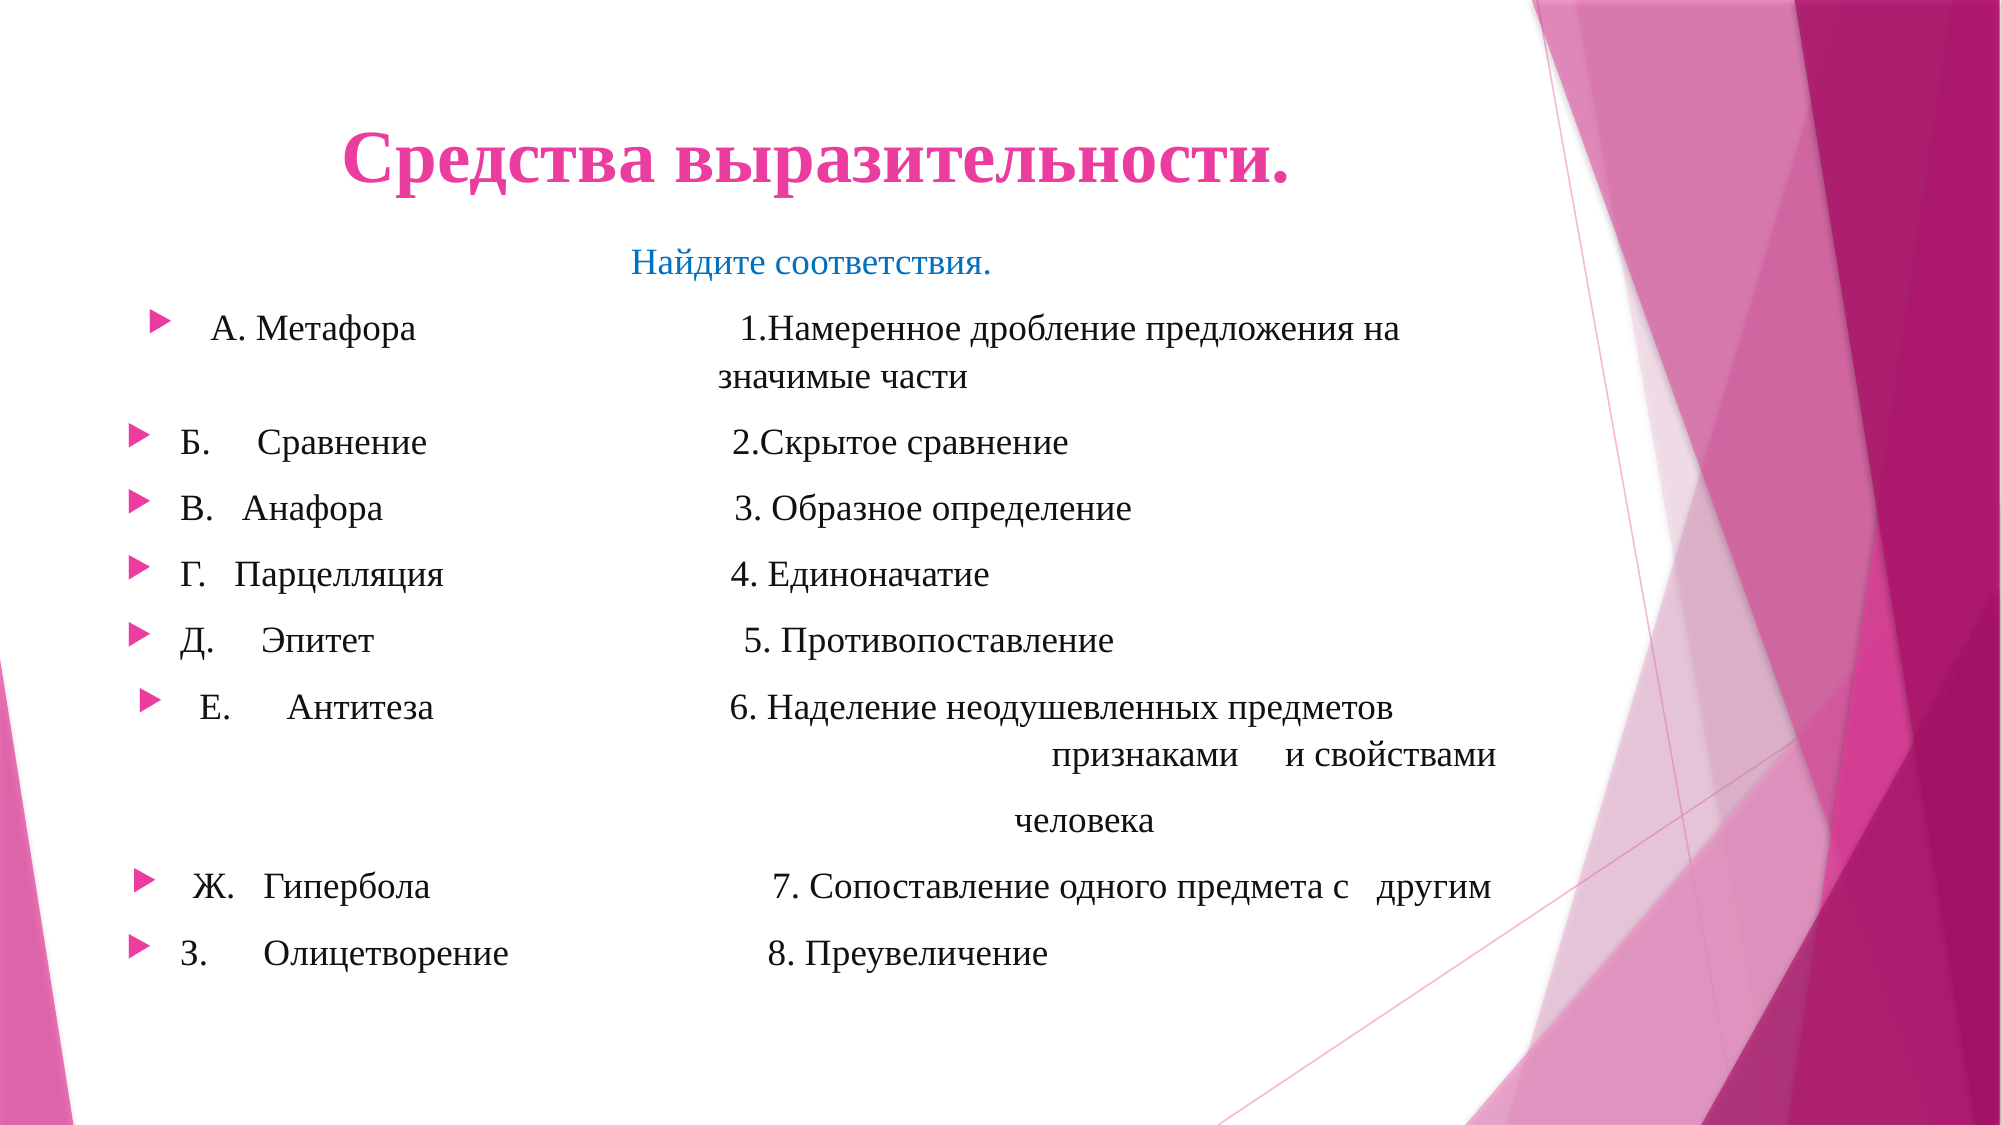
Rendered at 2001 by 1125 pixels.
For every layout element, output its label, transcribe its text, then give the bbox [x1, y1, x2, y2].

list Найдите соответствия. А. Метафора 1.Намеренное дробление предложения на значимые части Б. Сравнение 2.Скрытое сравнение В. Анафора 3. Образное определение Г. Парцелляция 4. Единоначатие Д. Эпитет 5. Противопоставление Е. Антитеза 6. Наделение неодушевленных предметов признаками и свойствами человека Ж. Гипербола 7. Сопоставление одного предмета с другим З. Олицетворение 8. Преувеличение [111, 226, 1522, 991]
title Средства выразительности. [111, 99, 1522, 226]
